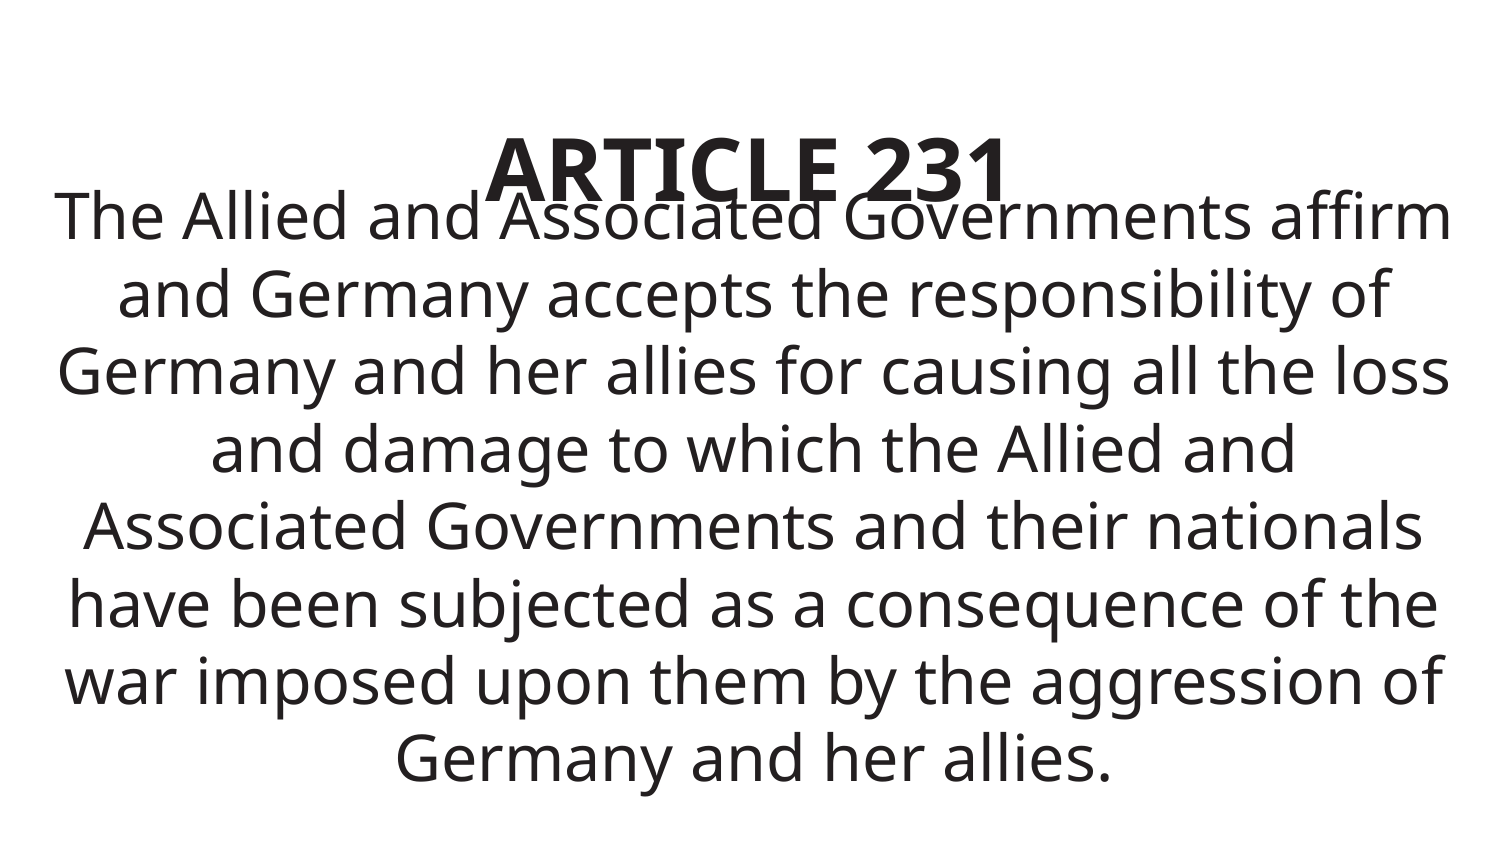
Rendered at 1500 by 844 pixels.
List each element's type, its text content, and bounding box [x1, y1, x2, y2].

text_box ARTICLE 231 [209, 71, 1291, 174]
text_box The Allied and Associated Governments affirm and Germany accepts the responsibility of Germany and her allies for causing all the loss and damage to which the Allied and Associated Governments and their nationals have been subjected as a consequence of the war imposed upon them by the aggression of Germany and her allies. [50, 174, 1458, 844]
